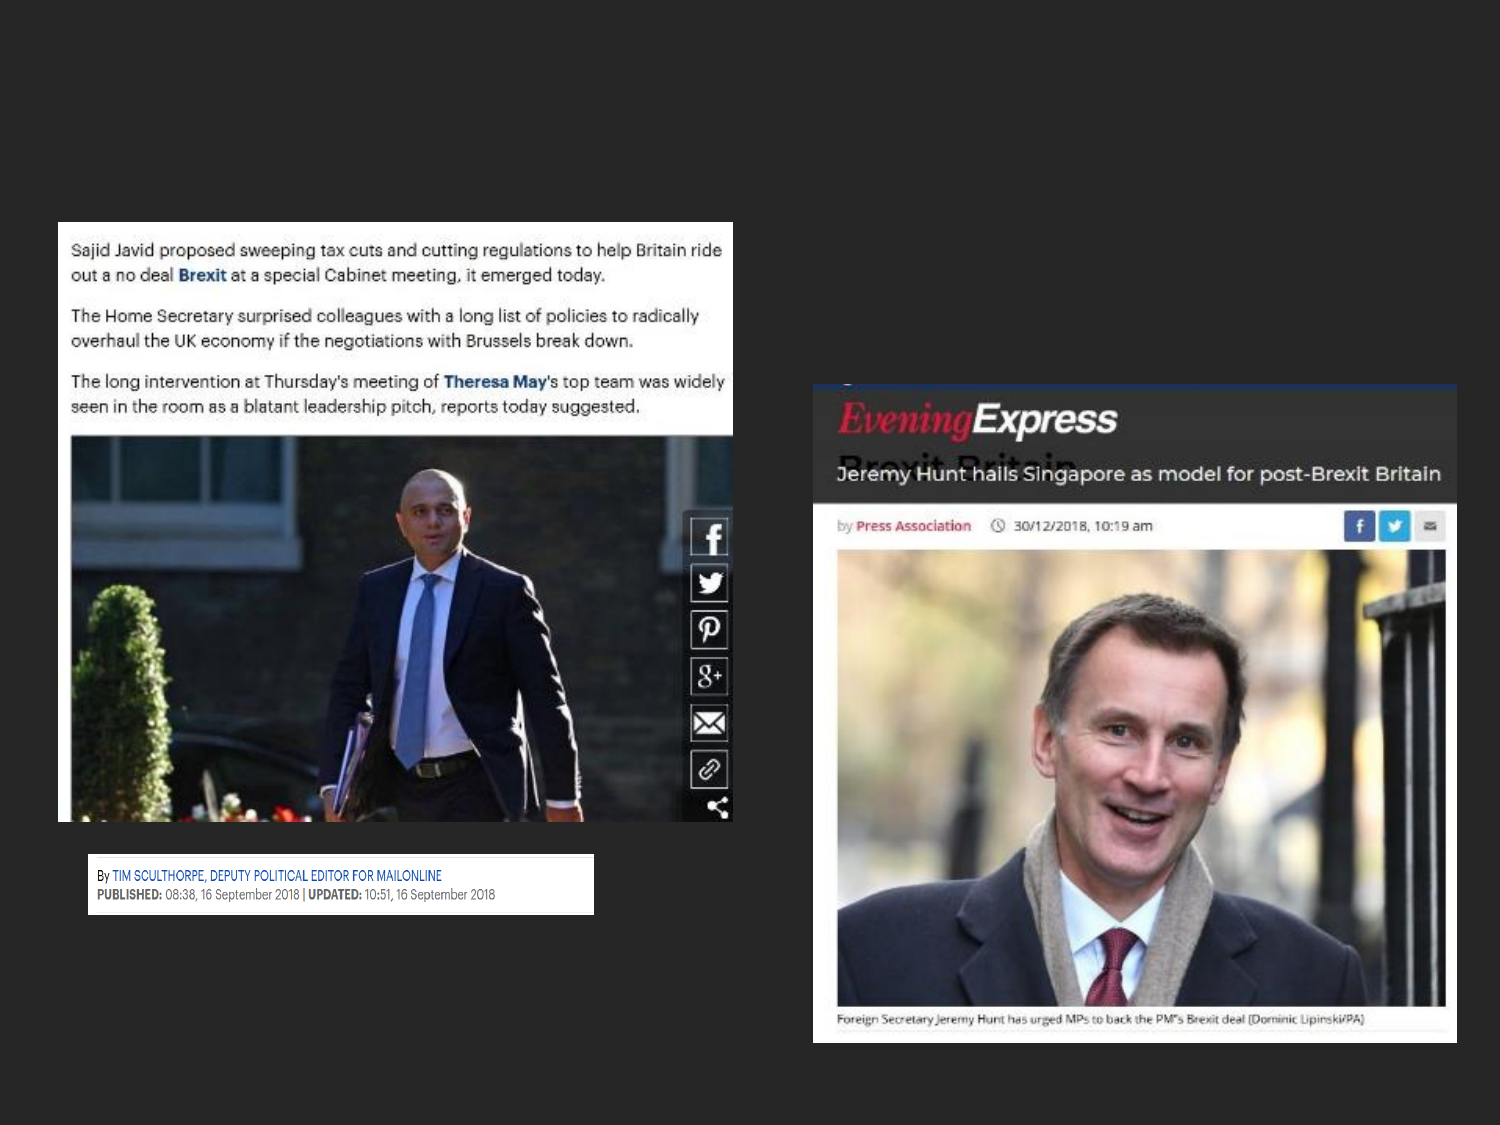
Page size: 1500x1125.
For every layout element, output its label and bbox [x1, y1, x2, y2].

picture [812, 384, 1457, 1043]
picture [57, 222, 733, 823]
picture [88, 854, 595, 916]
